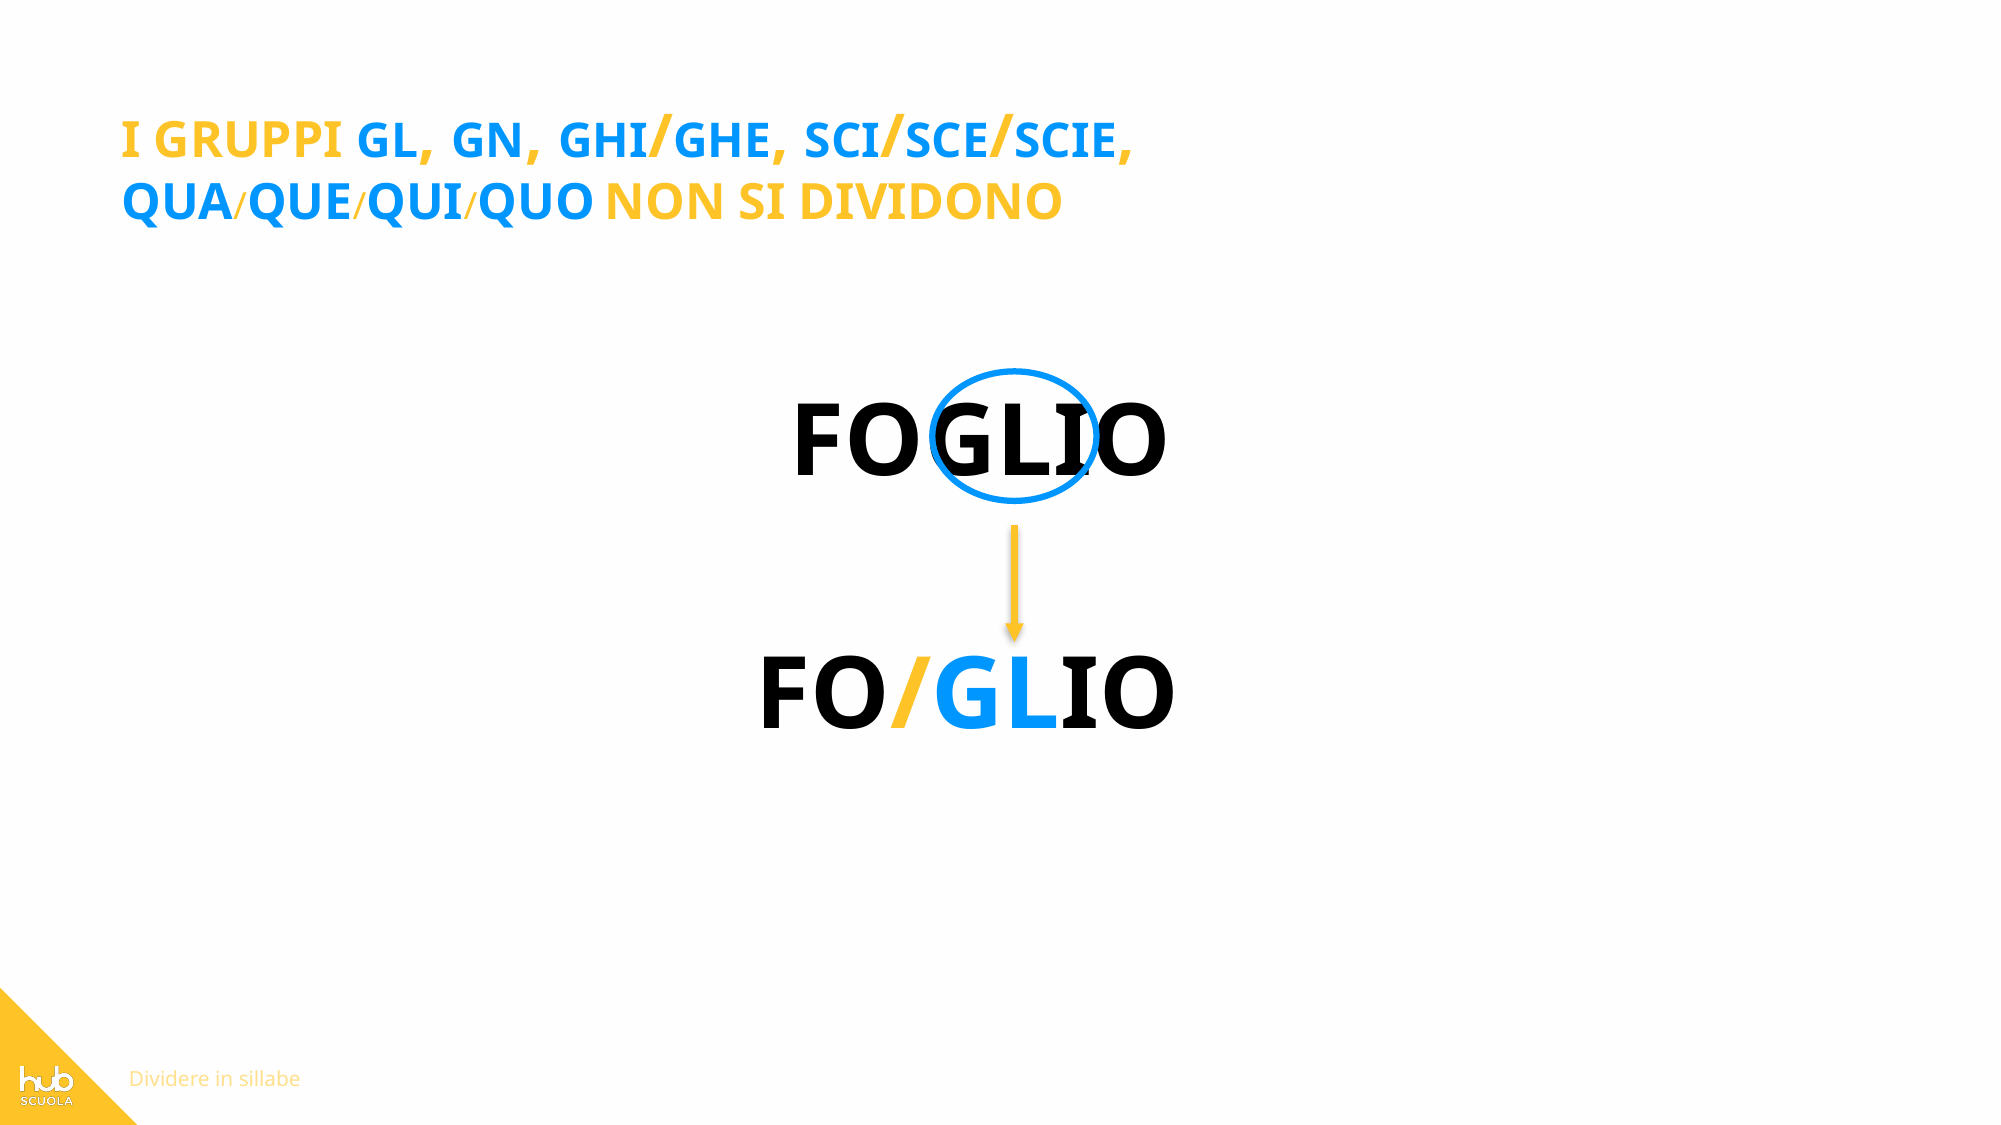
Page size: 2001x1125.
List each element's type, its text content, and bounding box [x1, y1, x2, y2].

picture [20, 1066, 74, 1106]
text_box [747, 368, 1269, 757]
list I GRUPPI GL, GN, GHI/GHE, SCI/SCE/SCIE, QUA/QUE/QUI/QUO NON SI DIVIDONO [114, 90, 2000, 373]
